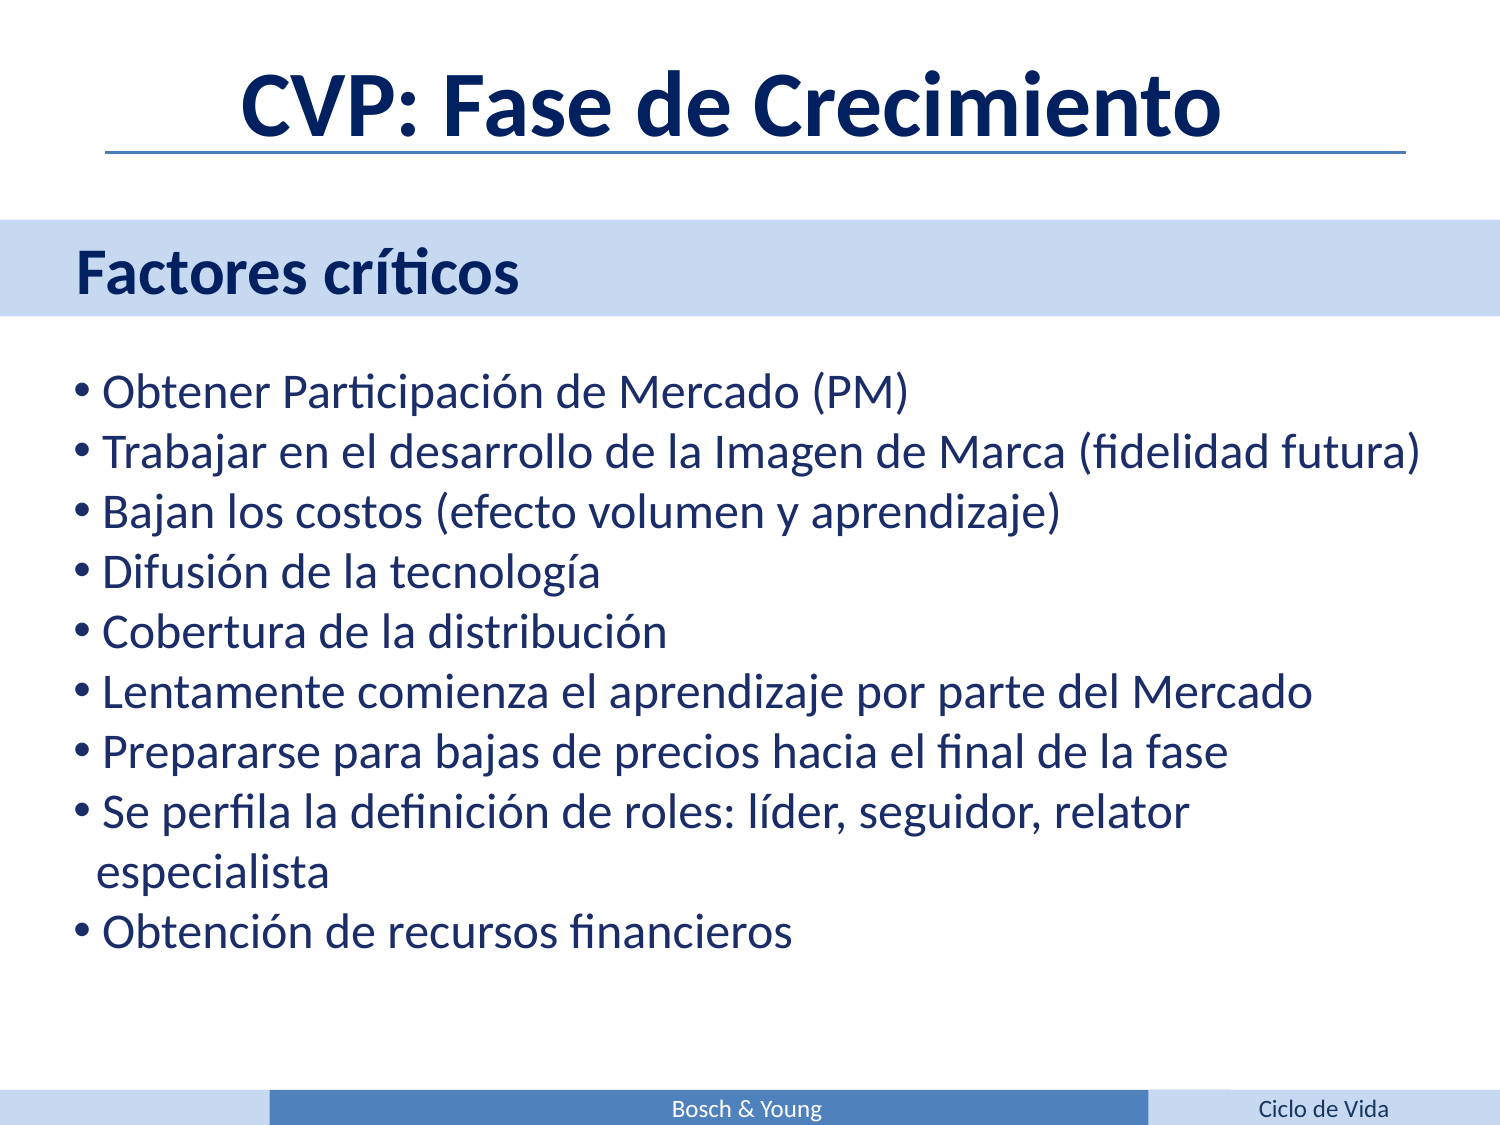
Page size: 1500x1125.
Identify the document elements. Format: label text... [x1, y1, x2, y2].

text_box Ciclo de Vida [1146, 1088, 1500, 1125]
text_box Bosch & Young [272, 1088, 1146, 1125]
text_box Obtener Participación de Mercado (PM) Trabajar en el desarrollo de la Imagen de Marca (fidelidad futura) Bajan los costos (efecto volumen y aprendizaje) Difusión de la tecnología Cobertura de la distribución Lentamente comienza el aprendizaje por parte del Mercado Prepararse para bajas de precios hacia el final de la fase Se perfila la definición de roles: líder, seguidor, relator especialista Obtención de recursos financieros [58, 351, 1442, 967]
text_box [0, 219, 1500, 317]
text_box [0, 1088, 272, 1125]
text_box CVP: Fase de Crecimiento [46, 35, 1418, 163]
